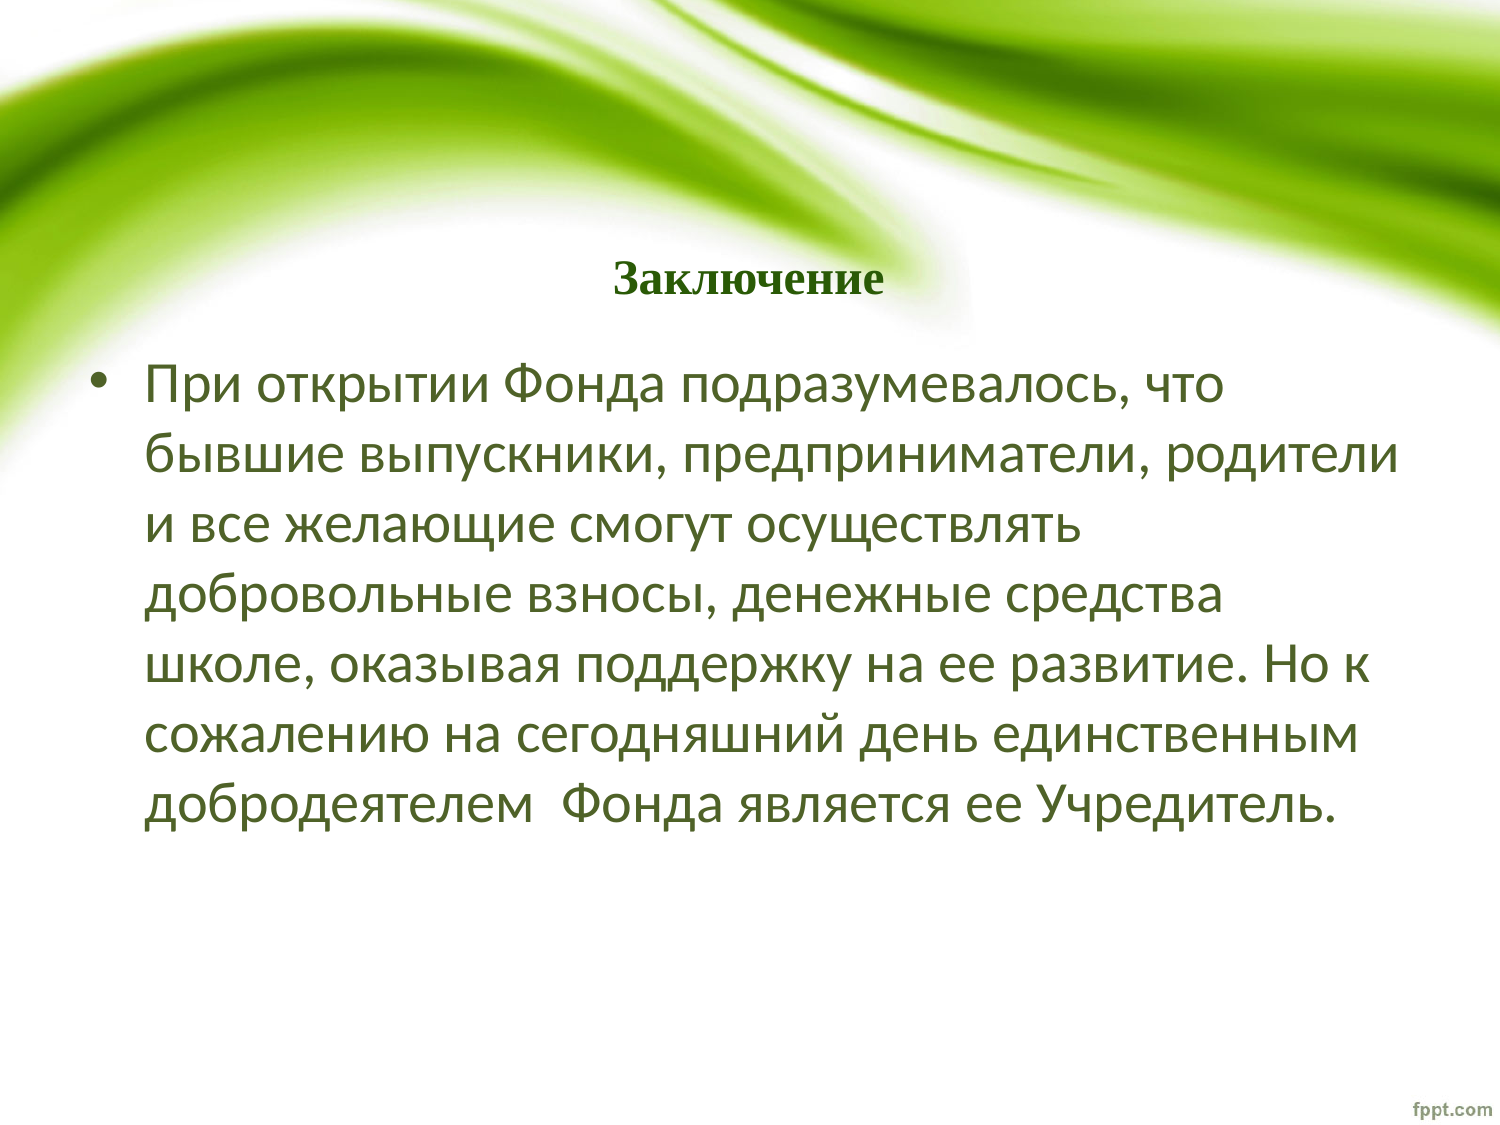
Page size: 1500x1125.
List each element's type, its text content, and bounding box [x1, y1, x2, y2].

list При открытии Фонда подразумевалось, что бывшие выпускники, предприниматели, родители и все желающие смогут осуществлять добровольные взносы, денежные средства школе, оказывая поддержку на ее развитие. Но к сожалению на сегодняшний день единственным добродеятелем Фонда является ее Учредитель. [73, 337, 1424, 980]
picture [0, 0, 1500, 1125]
title Заключение [73, 236, 1424, 312]
